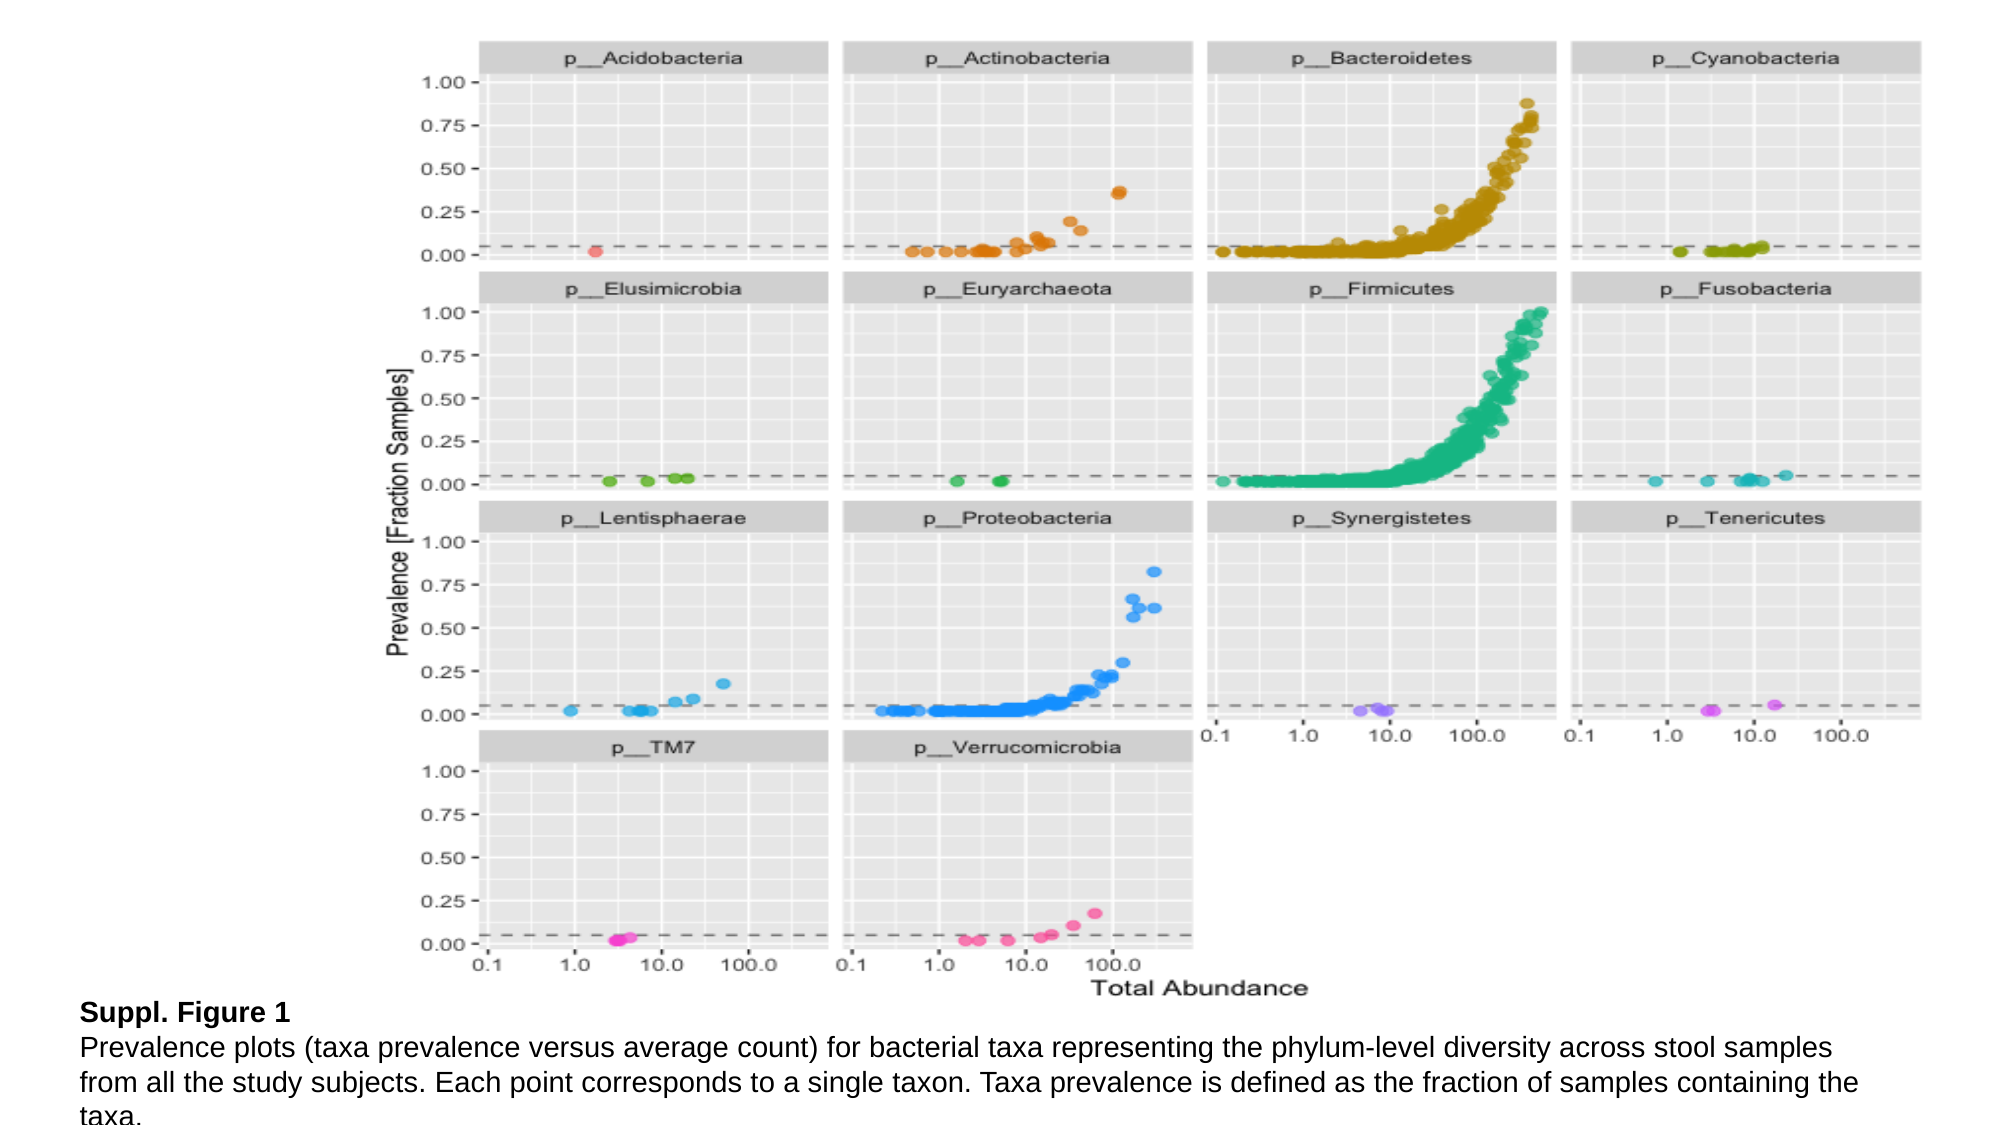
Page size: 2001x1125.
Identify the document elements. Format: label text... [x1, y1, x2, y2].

text_box Suppl. Figure 1 Prevalence plots (taxa prevalence versus average count) for bacterial taxa representing the phylum-level diversity across stool samples from all the study subjects. Each point corresponds to a single taxon. Taxa prevalence is defined as the fraction of samples containing the taxa. [64, 985, 1902, 1125]
picture [373, 31, 1936, 1010]
